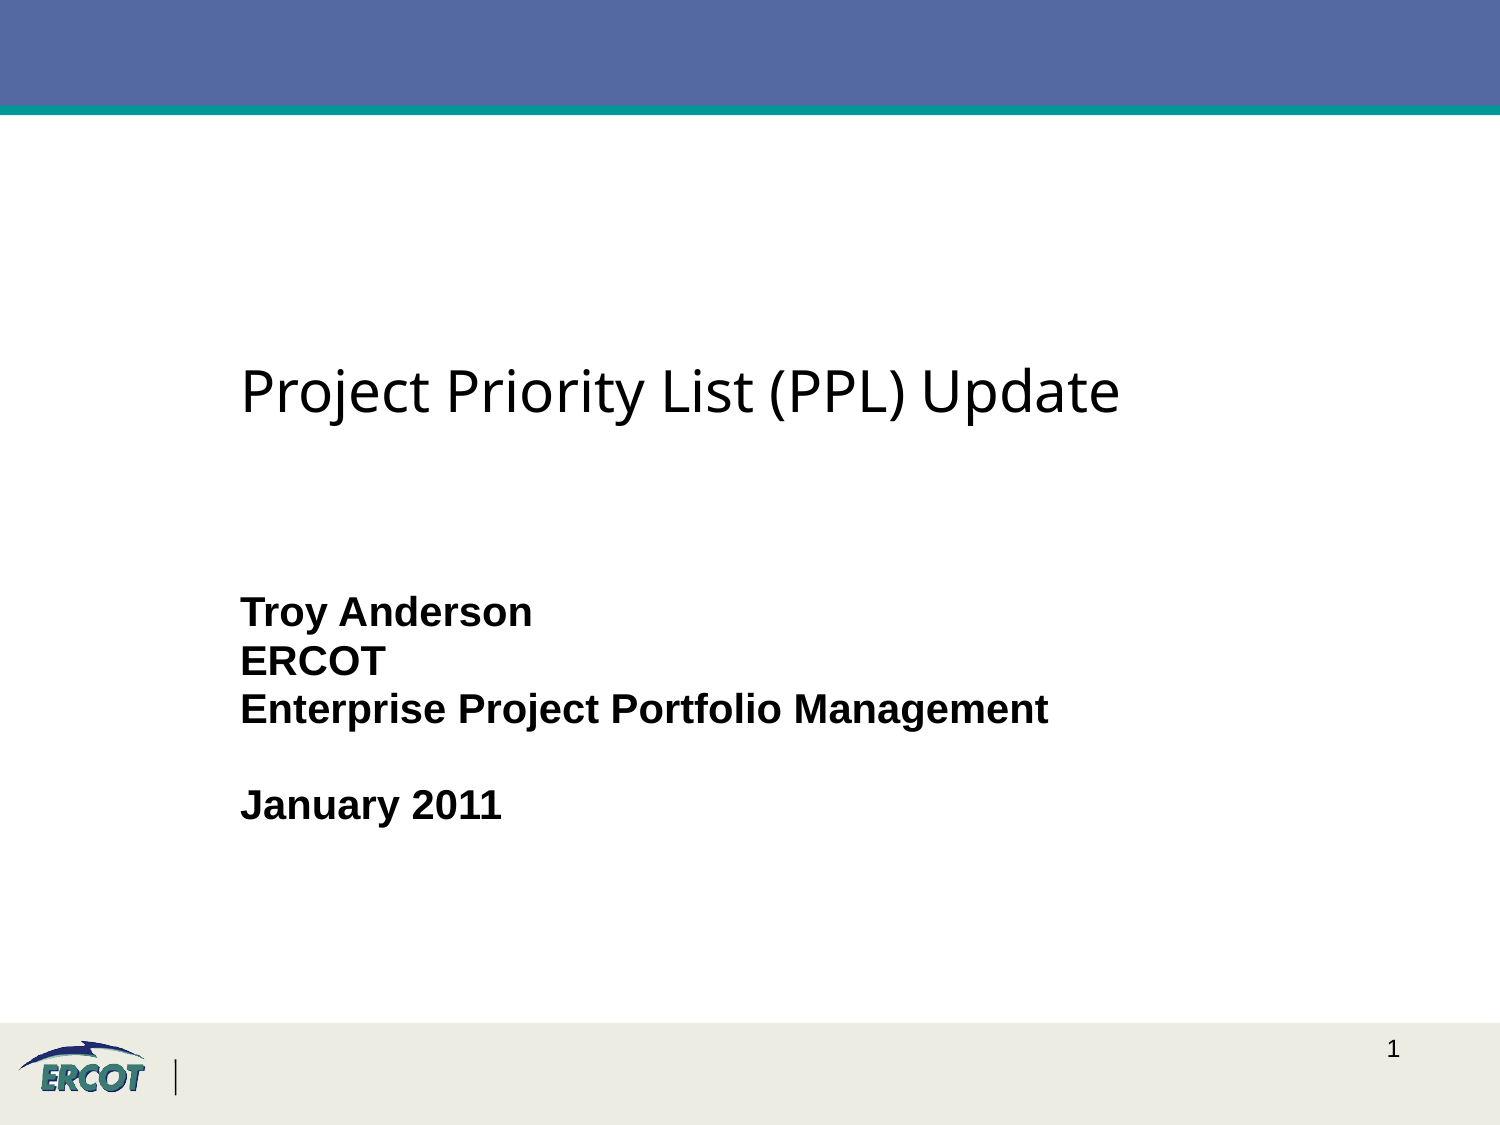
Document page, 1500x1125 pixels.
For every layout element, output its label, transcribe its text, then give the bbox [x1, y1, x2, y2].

text_box Troy Anderson ERCOT Enterprise Project Portfolio Management January 2011 [225, 587, 1375, 900]
picture [10, 1031, 151, 1111]
text_box Project Priority List (PPL) Update [225, 287, 1375, 491]
